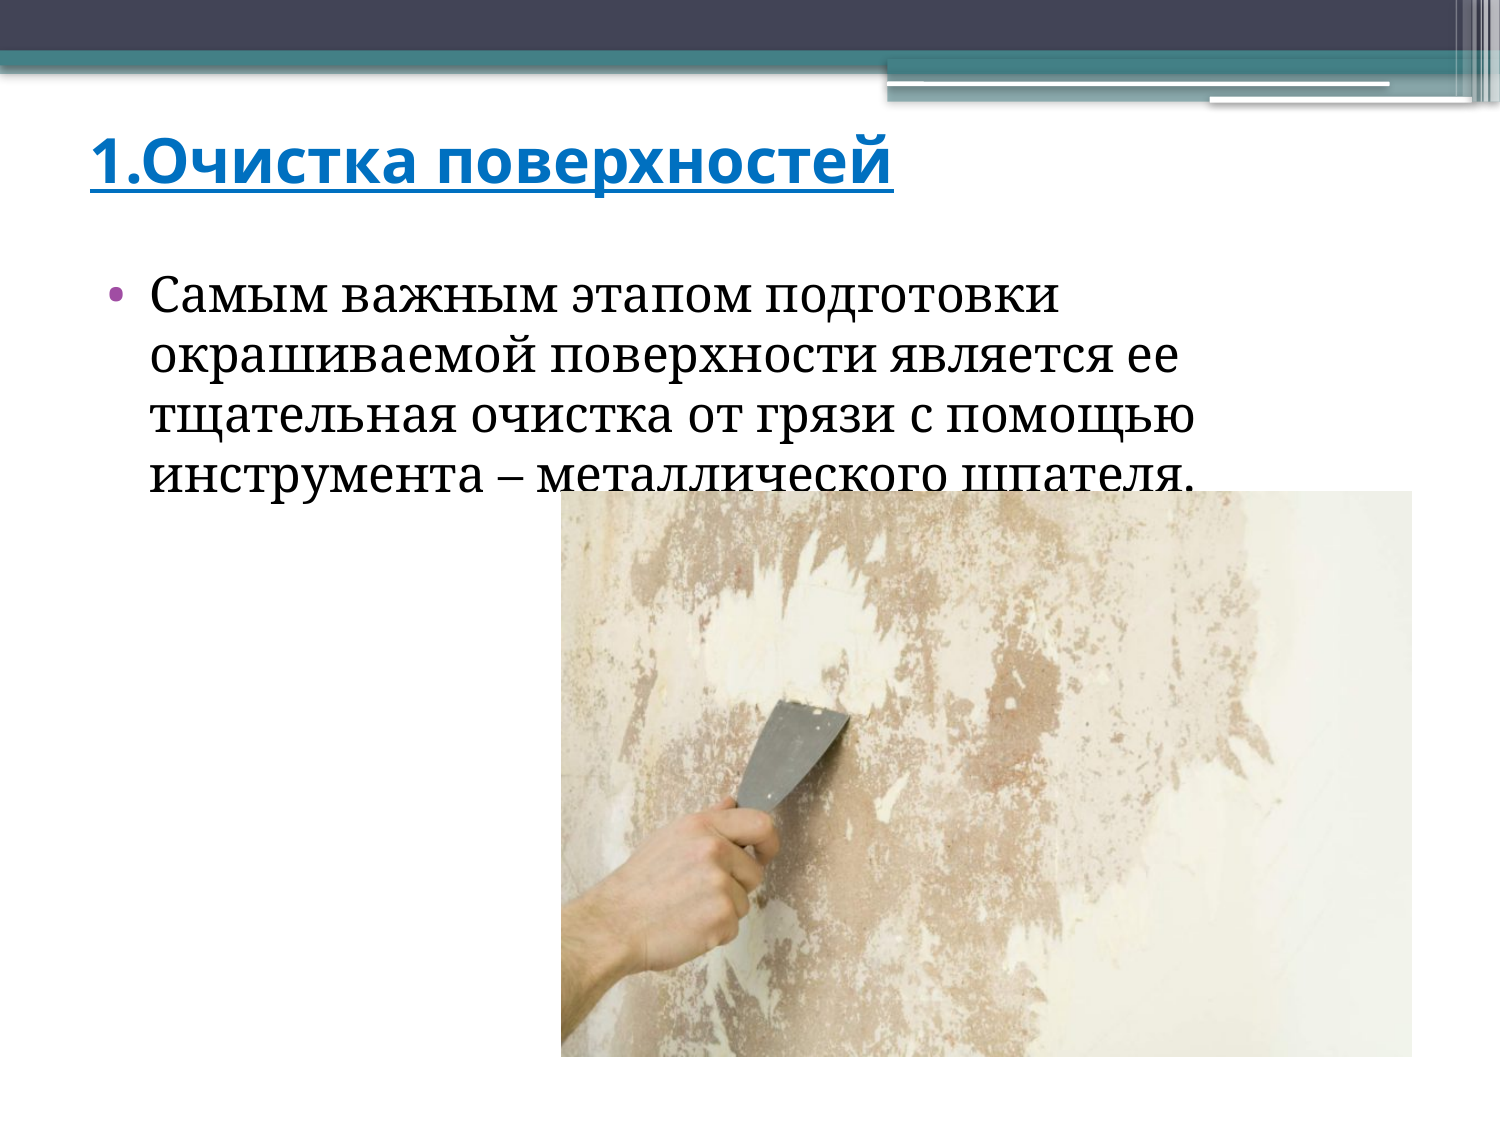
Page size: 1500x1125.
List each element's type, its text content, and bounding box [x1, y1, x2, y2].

picture [560, 491, 1412, 1057]
title 1.Очистка поверхностей [75, 113, 1425, 255]
list Самым важным этапом подготовки окрашиваемой поверхности является ее тщательная очистка от грязи с помощью инструмента – металлического шпателя. [75, 255, 1425, 1005]
